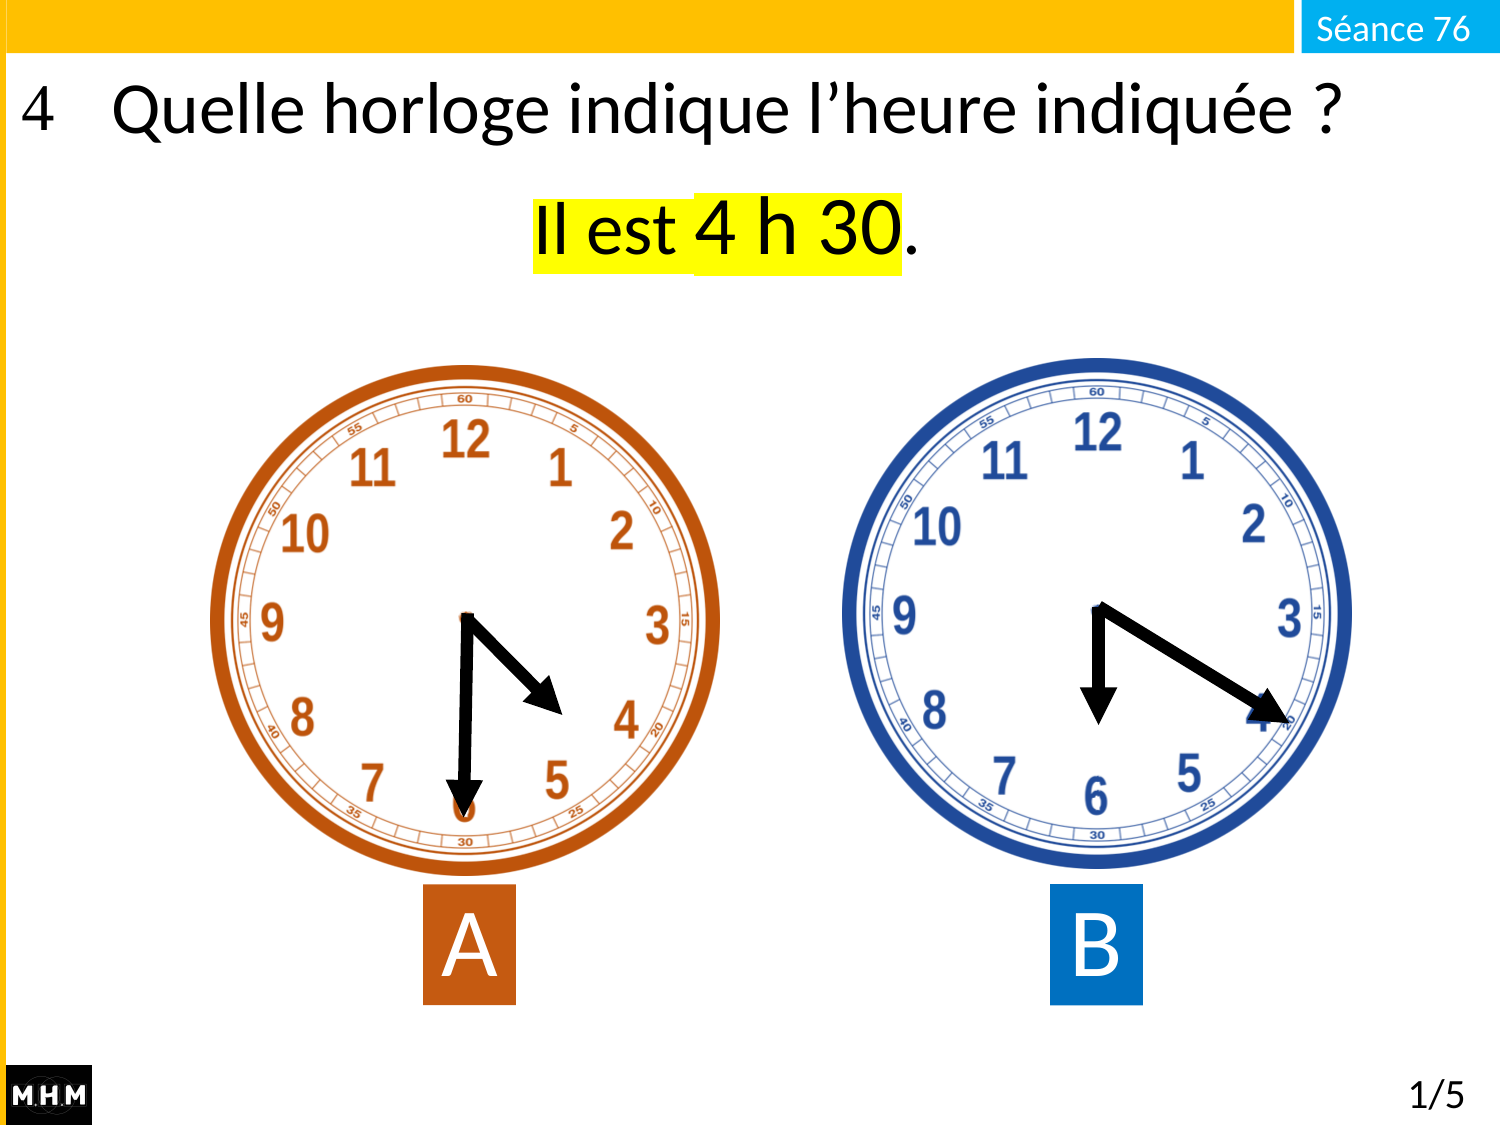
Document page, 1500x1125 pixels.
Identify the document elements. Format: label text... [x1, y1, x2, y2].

title Quelle horloge indique l’heure indiquée ? [96, 60, 1391, 160]
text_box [1098, 606, 1290, 724]
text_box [463, 613, 468, 818]
text_box A [423, 884, 516, 1006]
text_box Il est 4 h 30. [518, 167, 1187, 289]
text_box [468, 620, 563, 715]
picture [841, 358, 1351, 869]
list 1/5 [1373, 1064, 1500, 1125]
picture [6, 1065, 92, 1125]
picture [210, 365, 720, 876]
text_box B [1050, 884, 1143, 1006]
